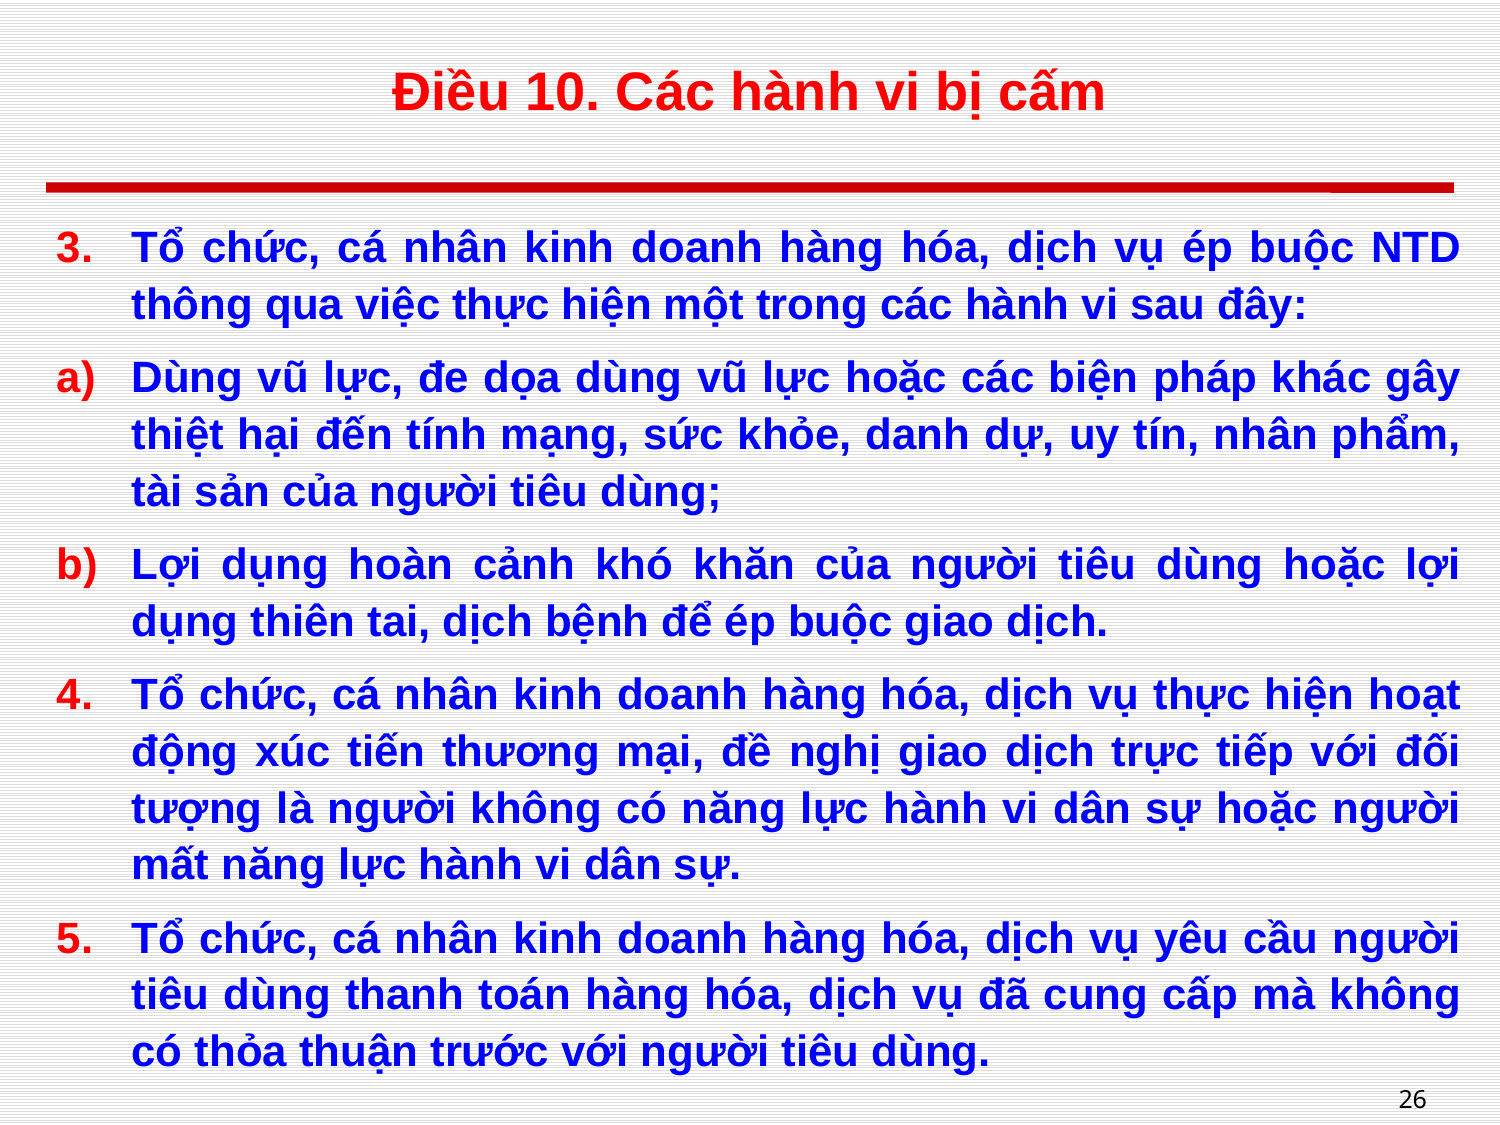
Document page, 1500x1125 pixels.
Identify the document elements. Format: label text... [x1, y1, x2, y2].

text_box Tổ chức, cá nhân kinh doanh hàng hóa, dịch vụ ép buộc NTD thông qua việc thực hiện một trong các hành vi sau đây: Dùng vũ lực, đe dọa dùng vũ lực hoặc các biện pháp khác gây thiệt hại đến tính mạng, sức khỏe, danh dự, uy tín, nhân phẩm, tài sản của người tiêu dùng; Lợi dụng hoàn cảnh khó khăn của người tiêu dùng hoặc lợi dụng thiên tai, dịch bệnh để ép buộc giao dịch. Tổ chức, cá nhân kinh doanh hàng hóa, dịch vụ thực hiện hoạt động xúc tiến thương mại, đề nghị giao dịch trực tiếp với đối tượng là người không có năng lực hành vi dân sự hoặc người mất năng lực hành vi dân sự. Tổ chức, cá nhân kinh doanh hàng hóa, dịch vụ yêu cầu người tiêu dùng thanh toán hàng hóa, dịch vụ đã cung cấp mà không có thỏa thuận trước với người tiêu dùng. [23, 199, 1477, 1088]
title Điều 10. Các hành vi bị cấm [38, 24, 1463, 150]
